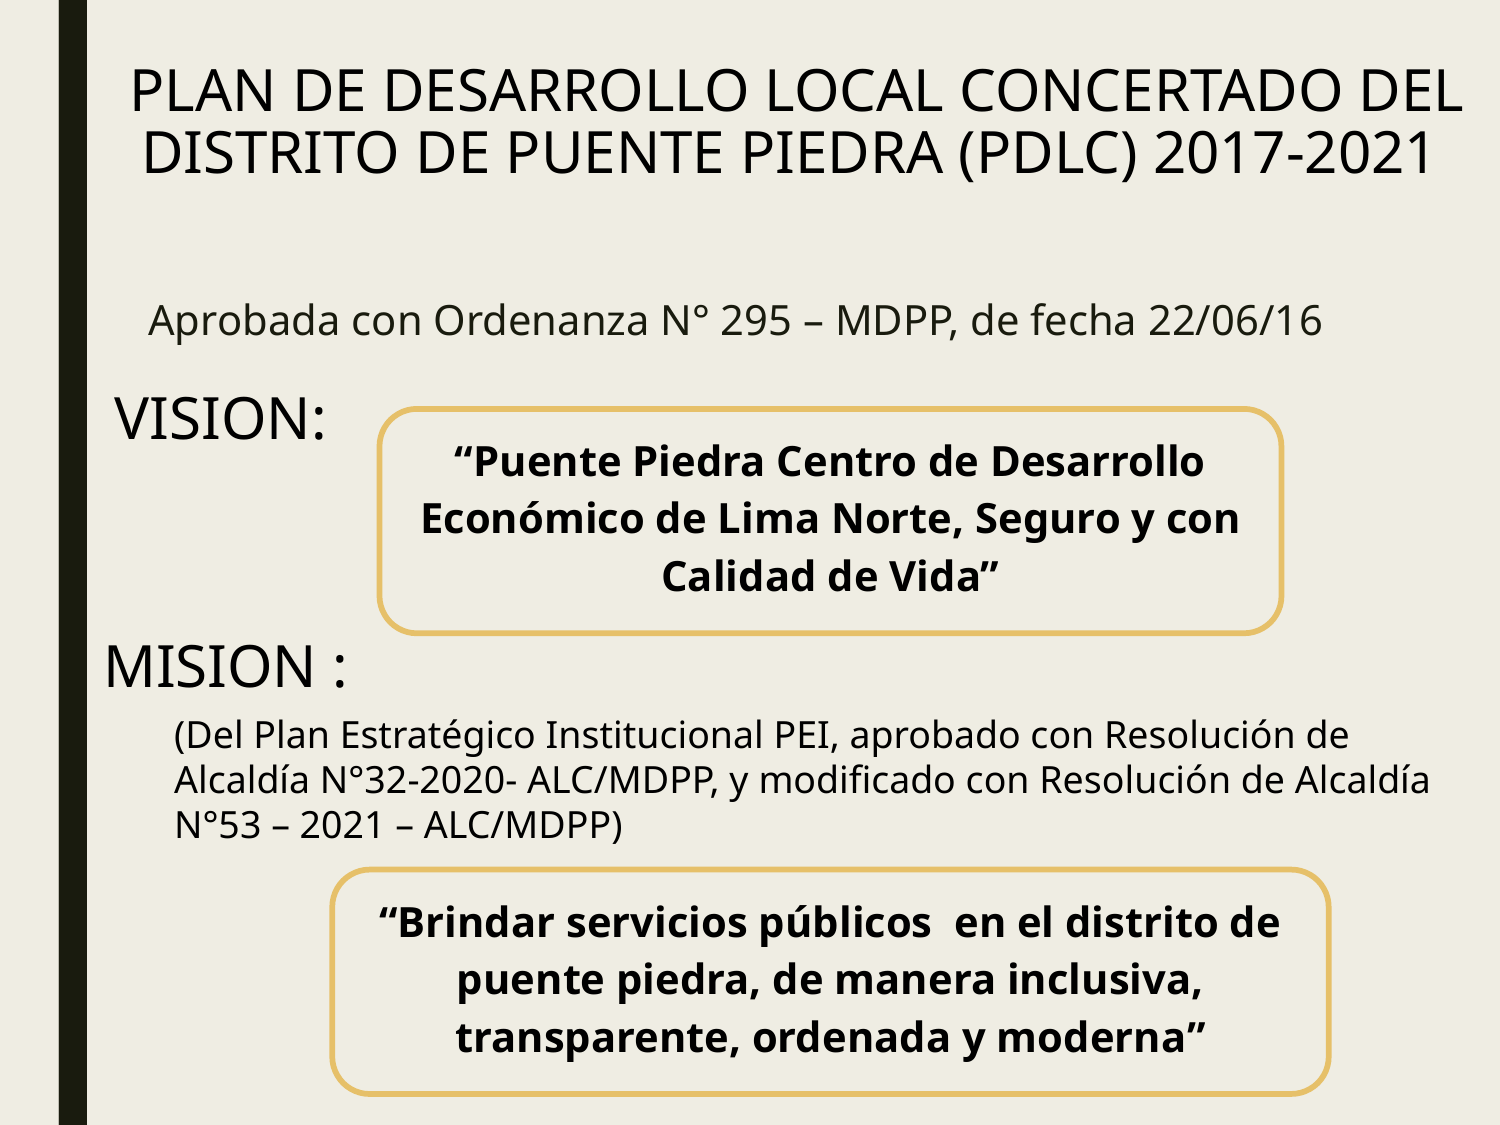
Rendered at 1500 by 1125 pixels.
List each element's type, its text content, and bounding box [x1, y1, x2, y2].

text_box MISION : [88, 621, 455, 707]
list Aprobada con Ordenanza N° 295 – MDPP, de fecha 22/06/16 [133, 290, 1411, 401]
text_box “Brindar servicios públicos en el distrito de puente piedra, de manera inclusiva, transparente, ordenada y moderna” [329, 866, 1332, 1097]
text_box (Del Plan Estratégico Institucional PEI, aprobado con Resolución de Alcaldía N°32-2020- ALC/MDPP, y modificado con Resolución de Alcaldía N°53 – 2021 – ALC/MDPP) [159, 704, 1500, 854]
title PLAN DE DESARROLLO LOCAL CONCERTADO DEL DISTRITO DE PUENTE PIEDRA (PDLC) 2017-2021 [100, 54, 1495, 291]
text_box VISION: [100, 373, 467, 459]
text_box “Puente Piedra Centro de Desarrollo Económico de Lima Norte, Seguro y con Calidad de Vida” [376, 406, 1285, 637]
